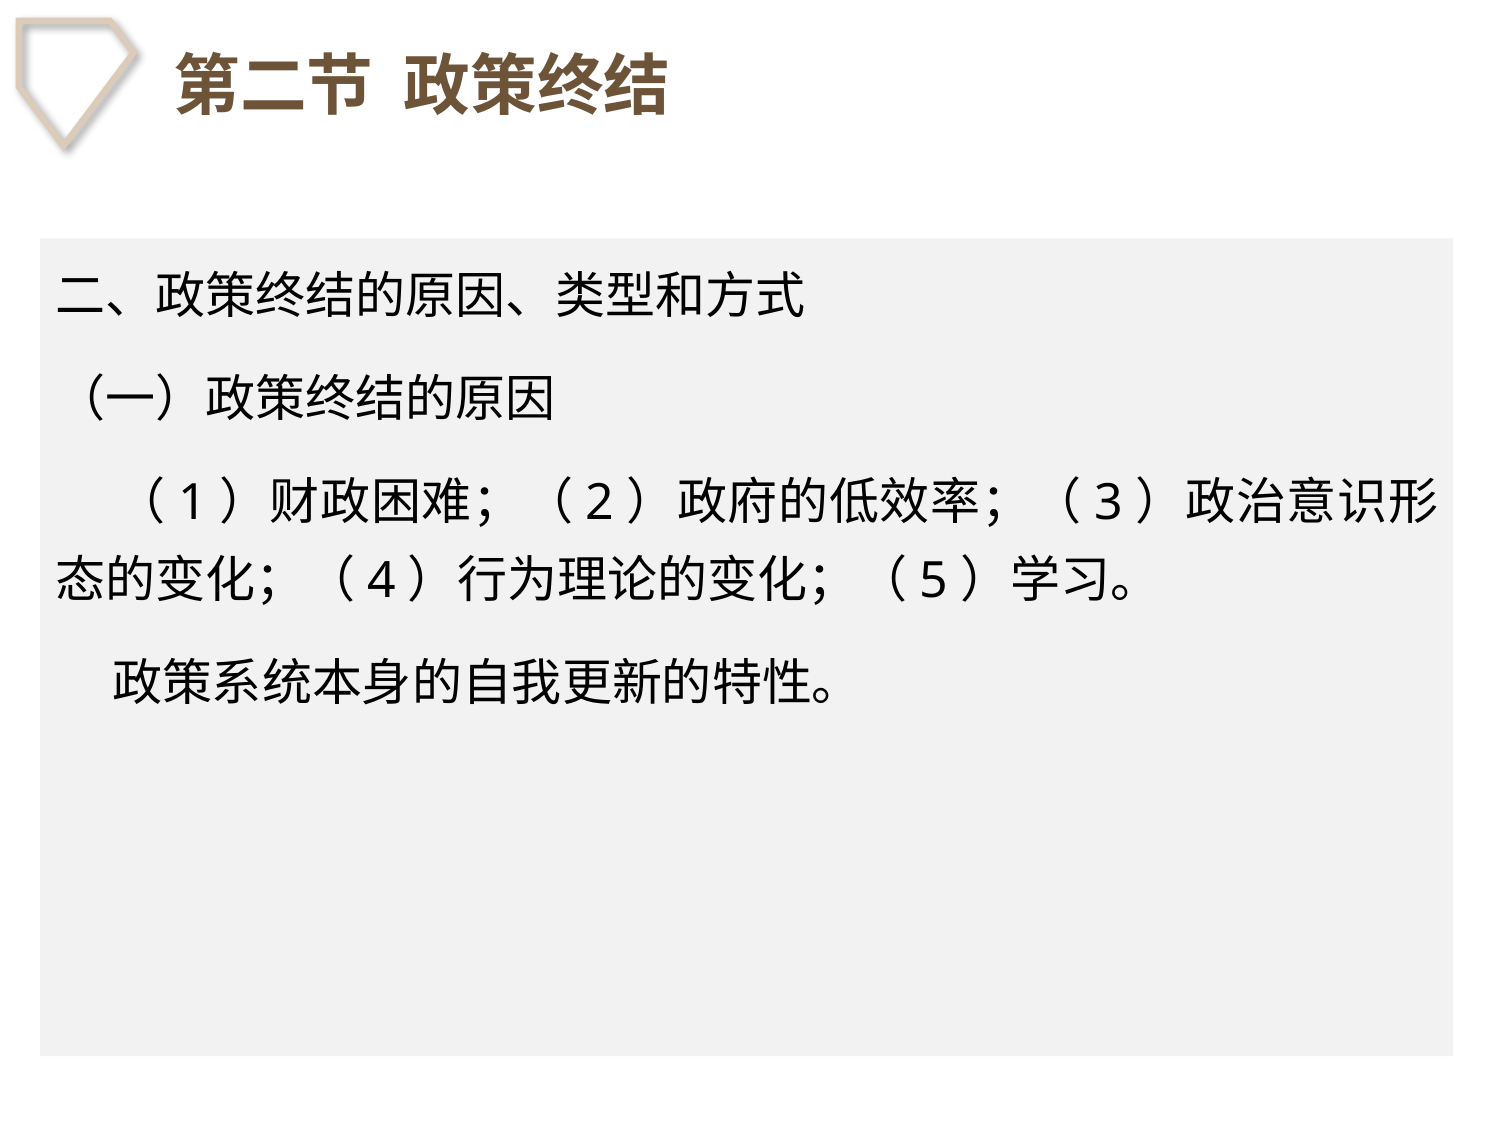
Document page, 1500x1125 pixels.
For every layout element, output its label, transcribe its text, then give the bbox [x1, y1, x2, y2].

list 二、政策终结的原因、类型和方式 （一）政策终结的原因 （1）财政困难；（2）政府的低效率；（3）政治意识形态的变化；（4）行为理论的变化；（5）学习。 政策系统本身的自我更新的特性。 [40, 238, 1454, 1057]
title 第二节 政策终结 [158, 18, 1456, 159]
